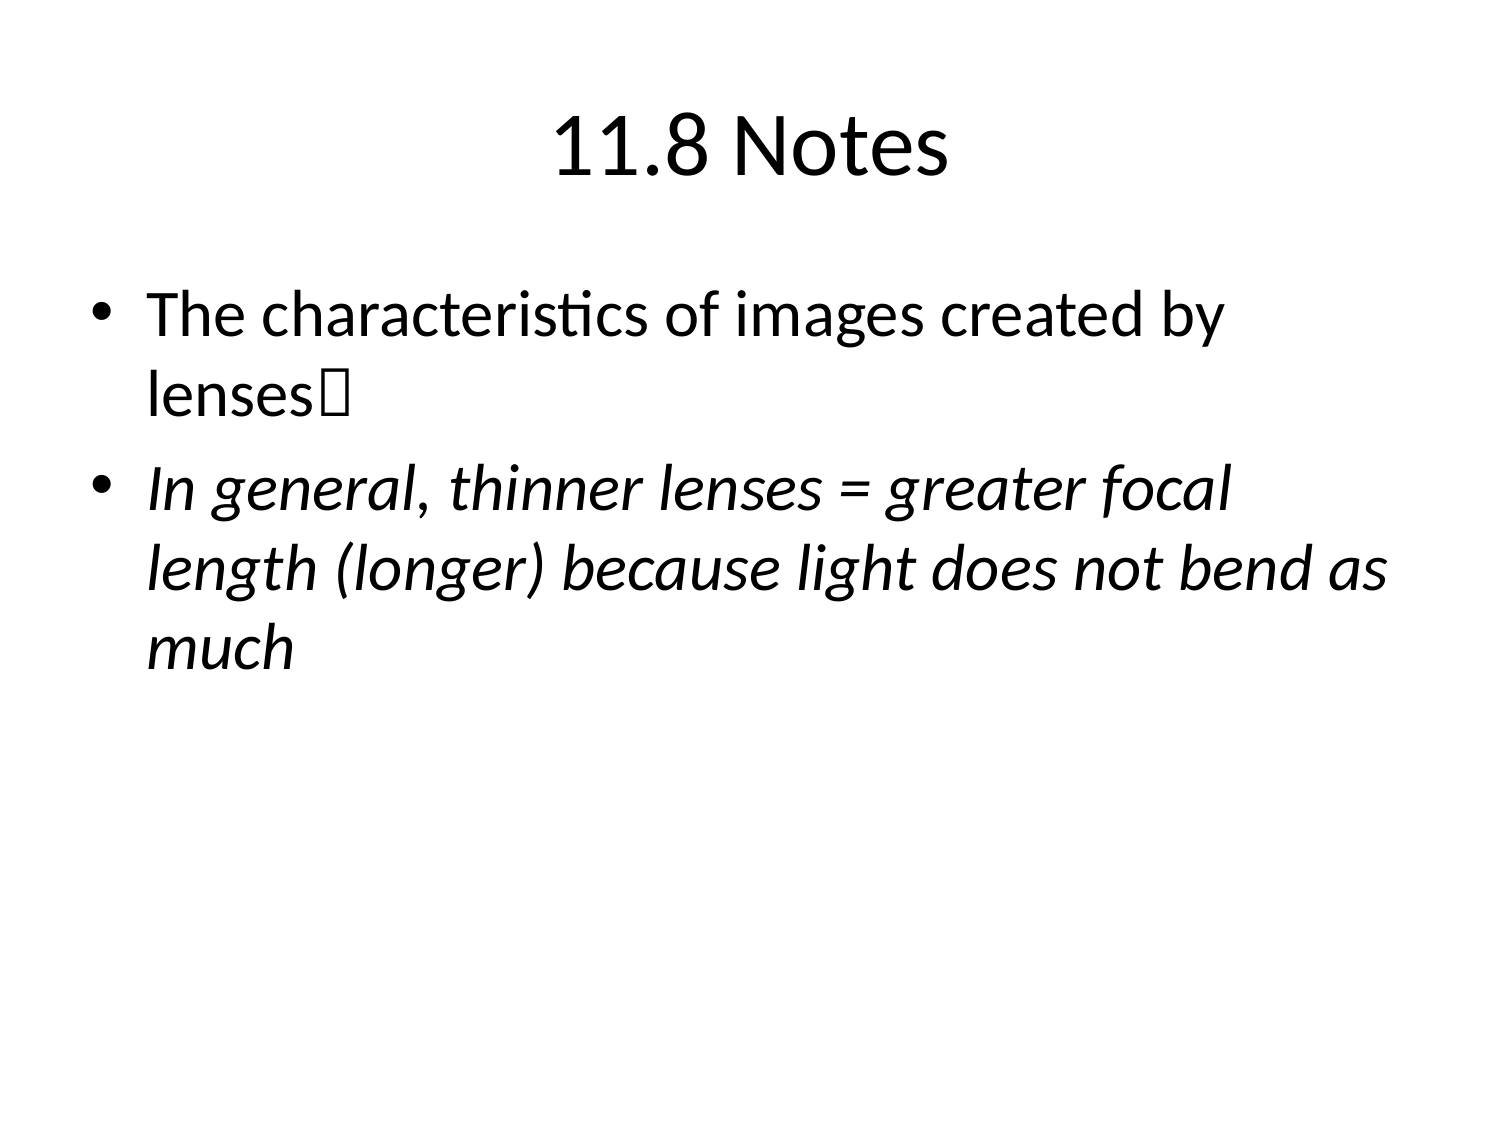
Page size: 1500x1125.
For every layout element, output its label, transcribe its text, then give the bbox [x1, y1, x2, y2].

list The characteristics of images created by lenses In general, thinner lenses = greater focal length (longer) because light does not bend as much [74, 262, 1426, 1006]
title 11.8 Notes [74, 44, 1426, 233]
